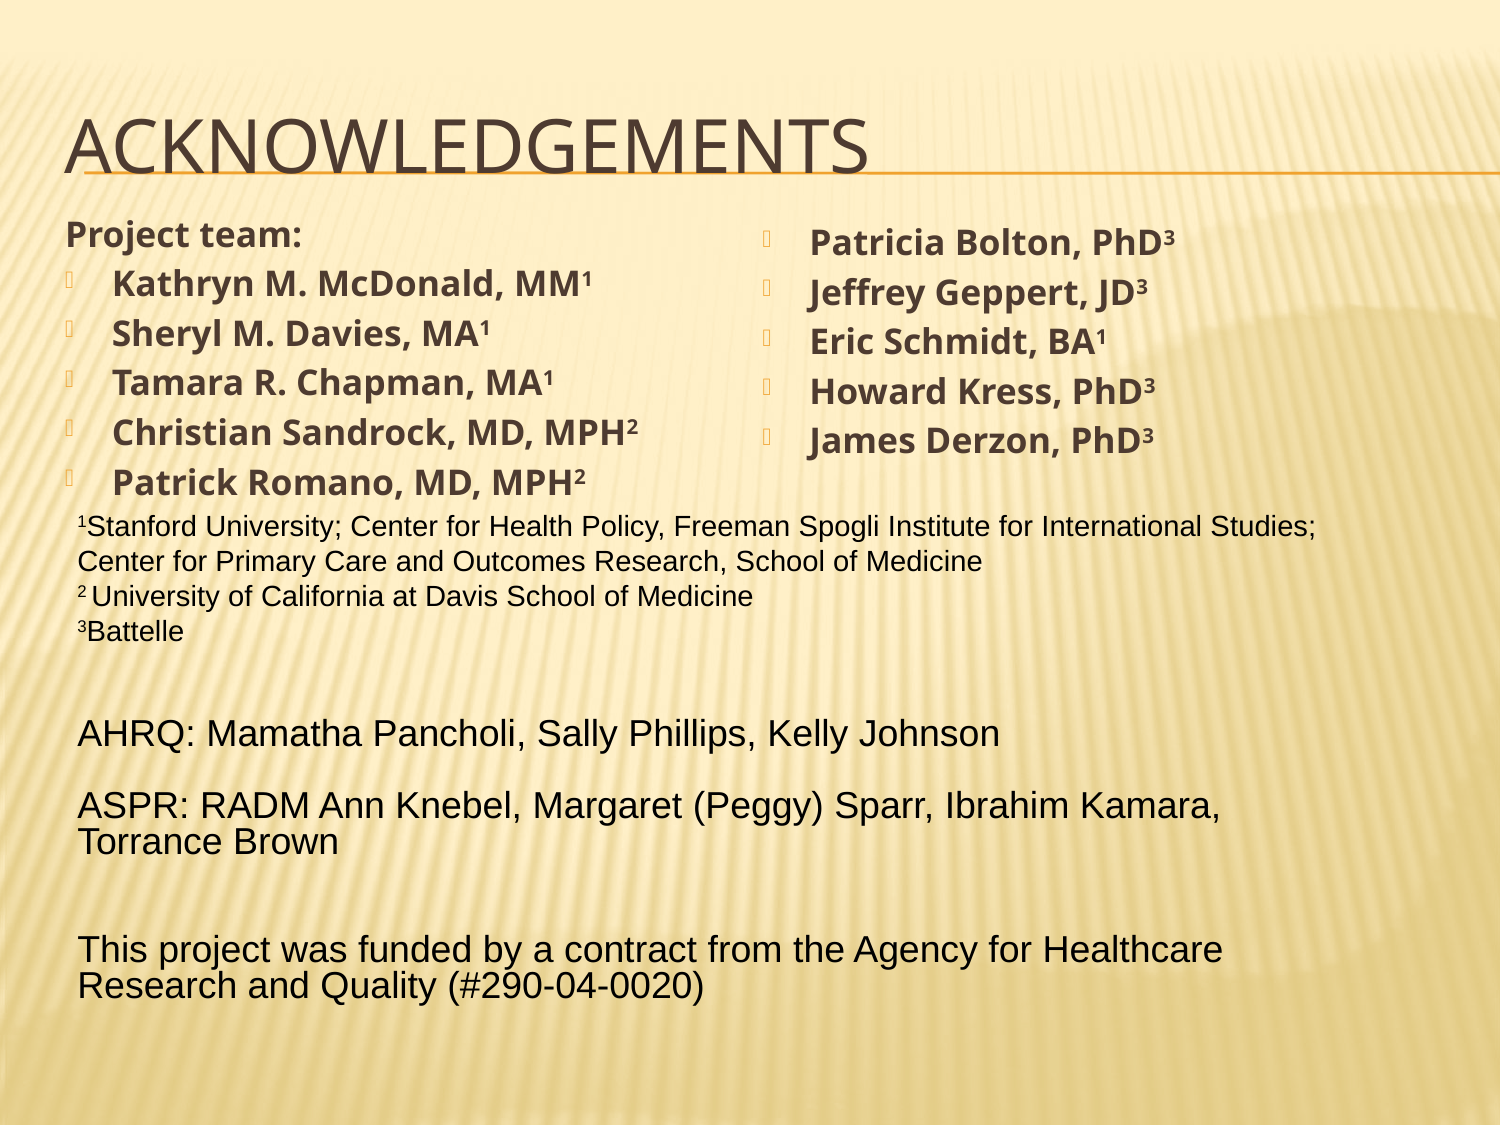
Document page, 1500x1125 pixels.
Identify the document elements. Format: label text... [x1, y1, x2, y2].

list Project team: Kathryn M. McDonald, MM1 Sheryl M. Davies, MA1 Tamara R. Chapman, MA1 Christian Sandrock, MD, MPH2 Patrick Romano, MD, MPH2 Patricia Bolton, PhD3 Jeffrey Geppert, JD3 Eric Schmidt, BA1 Howard Kress, PhD3 James Derzon, PhD3 [49, 212, 1476, 513]
title Acknowledgements [50, 75, 1475, 212]
text_box 1Stanford University; Center for Health Policy, Freeman Spogli Institute for International Studies; Center for Primary Care and Outcomes Research, School of Medicine 2 University of California at Davis School of Medicine 3Battelle AHRQ: Mamatha Pancholi, Sally Phillips, Kelly Johnson ASPR: RADM Ann Knebel, Margaret (Peggy) Sparr, Ibrahim Kamara, Torrance Brown This project was funded by a contract from the Agency for Healthcare Research and Quality (#290-04-0020) [62, 500, 1375, 1059]
